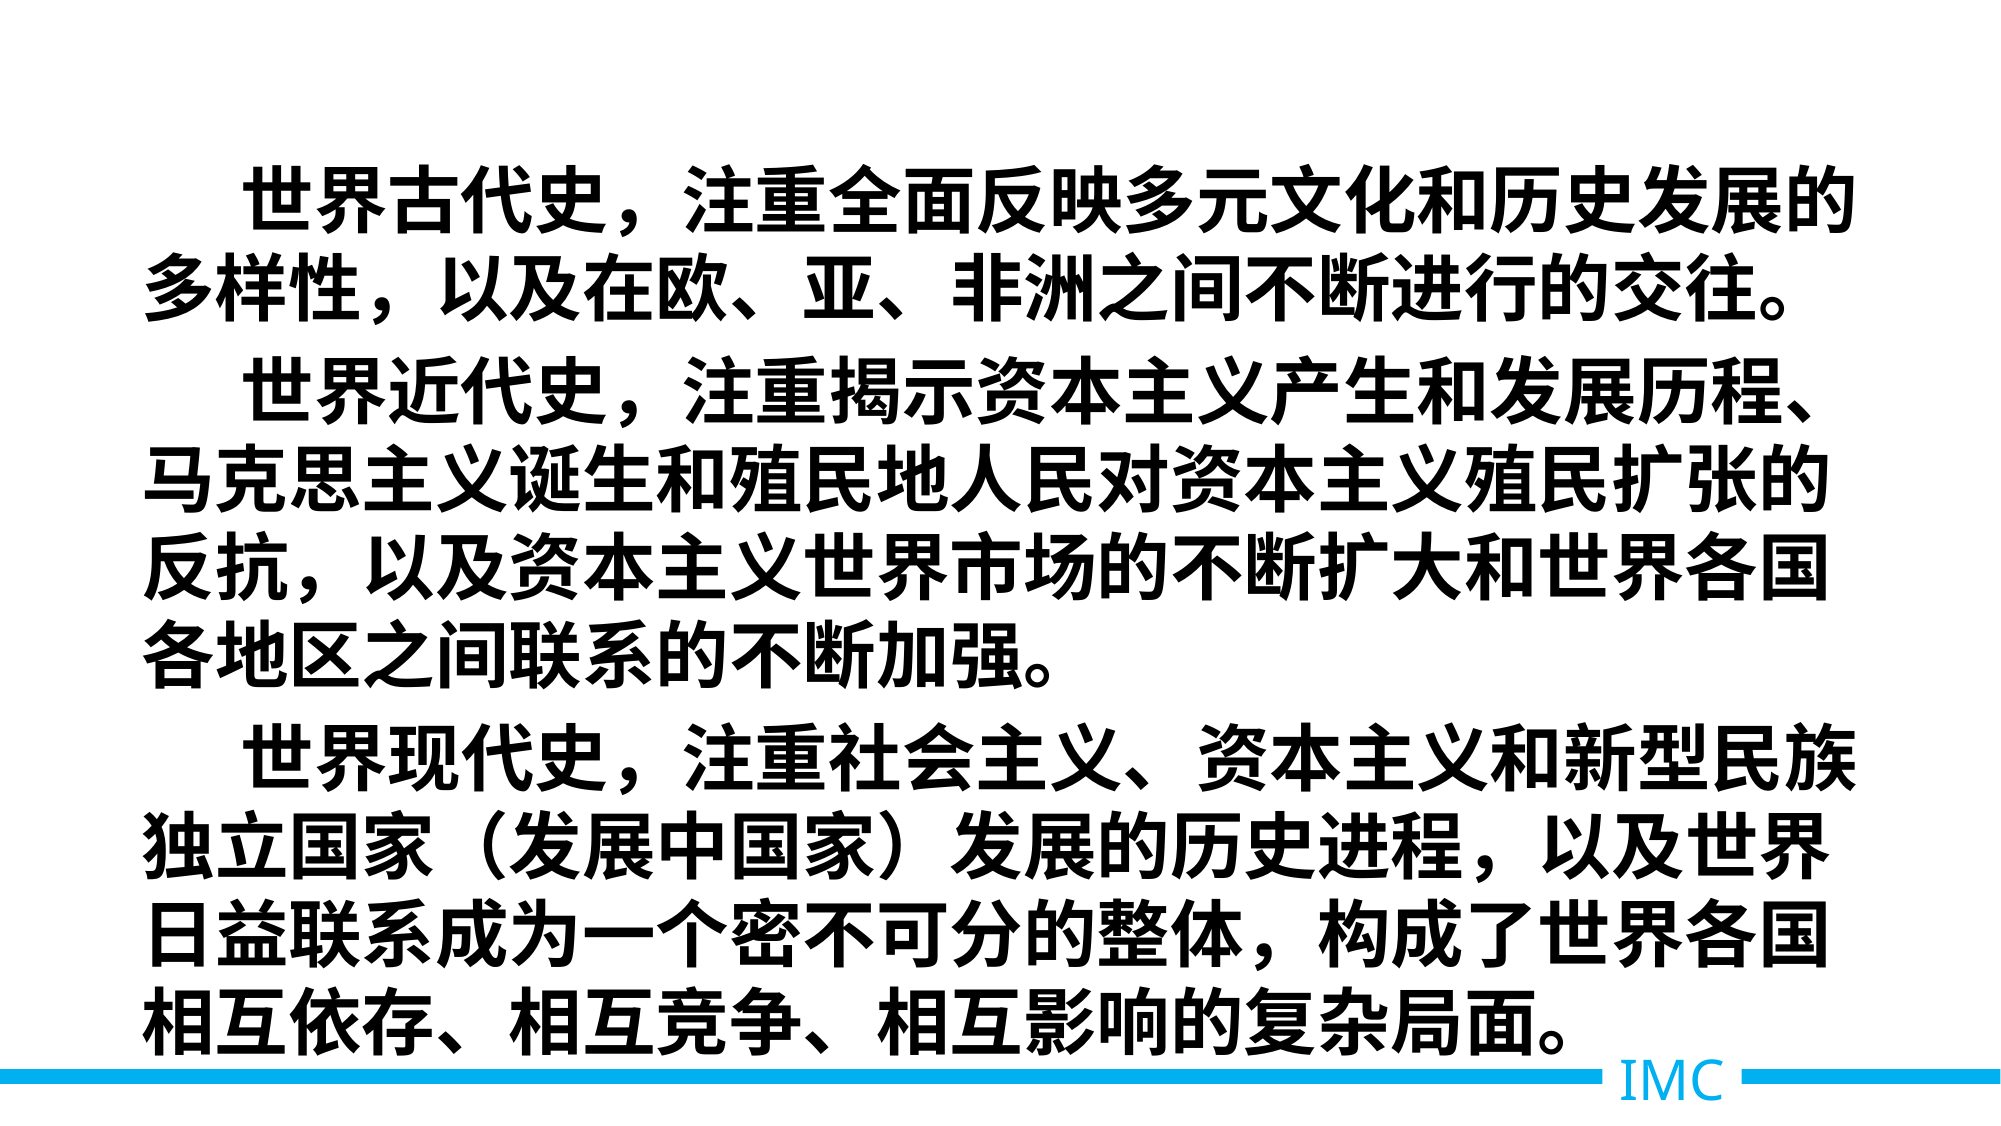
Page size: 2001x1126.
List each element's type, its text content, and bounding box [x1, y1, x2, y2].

list 世界古代史，注重全面反映多元文化和历史发展的多样性，以及在欧、亚、非洲之间不断进行的交往。 世界近代史，注重揭示资本主义产生和发展历程、马克思主义诞生和殖民地人民对资本主义殖民扩张的反抗，以及资本主义世界市场的不断扩大和世界各国各地区之间联系的不断加强。 世界现代史，注重社会主义、资本主义和新型民族独立国家（发展中国家）发展的历史进程，以及世界日益联系成为一个密不可分的整体，构成了世界各国相互依存、相互竞争、相互影响的复杂局面。 [55, 42, 1917, 1083]
